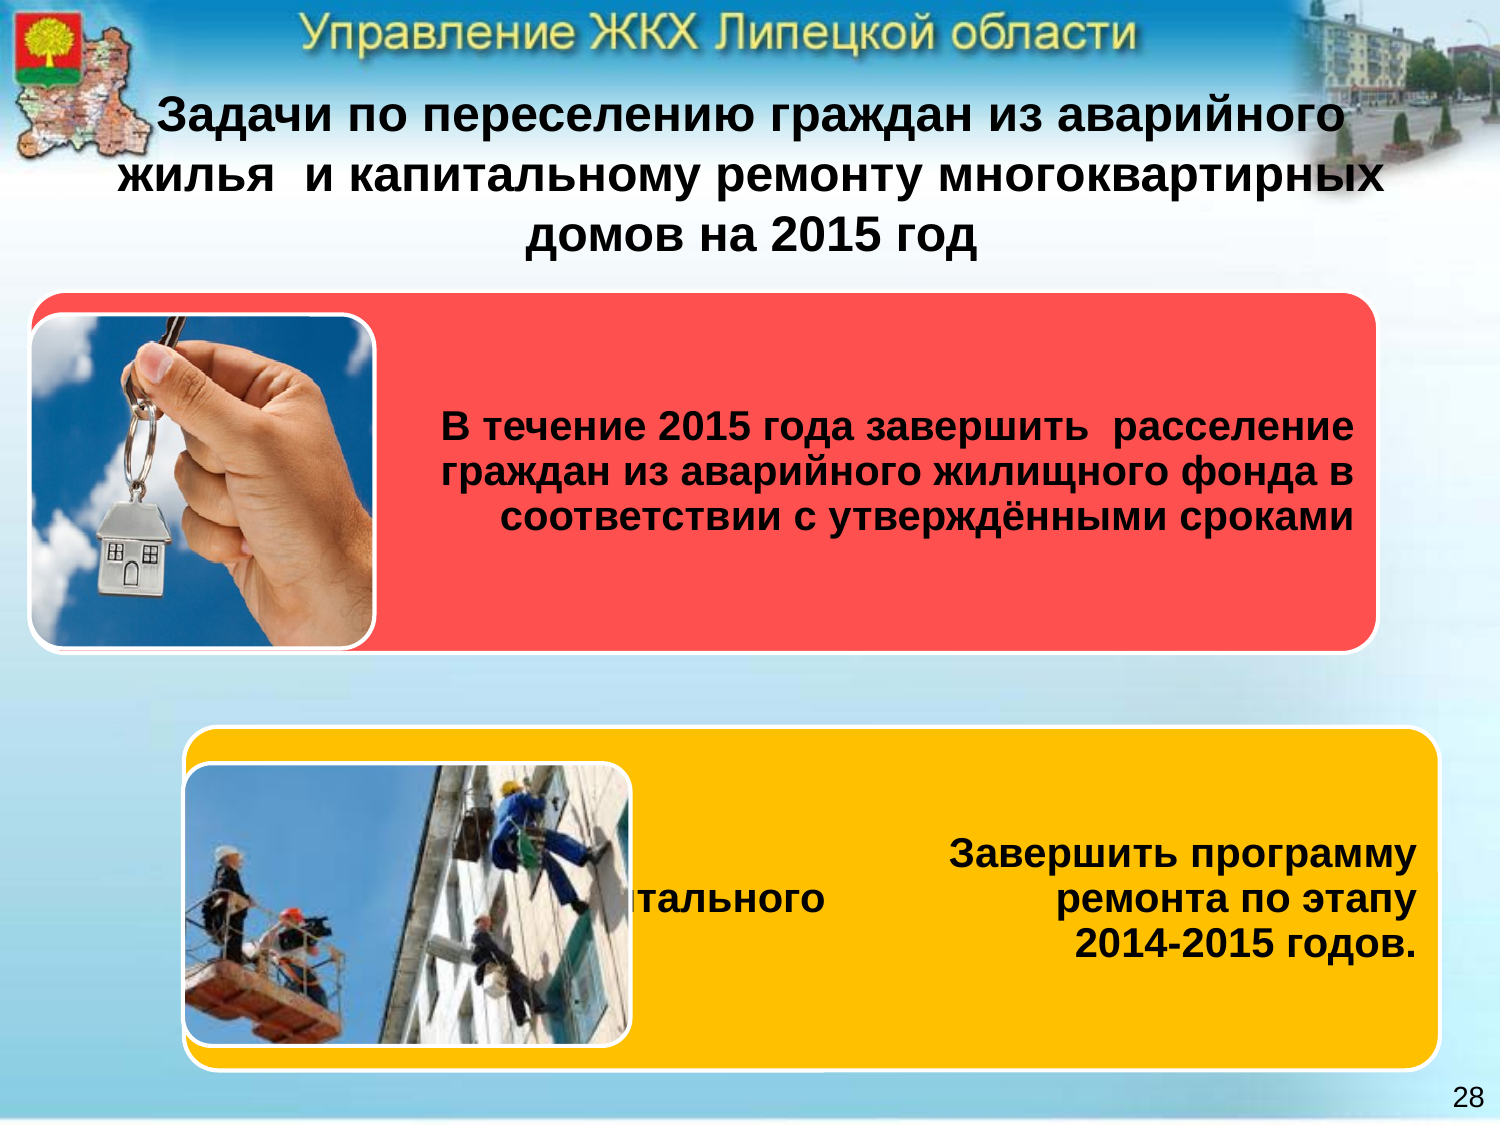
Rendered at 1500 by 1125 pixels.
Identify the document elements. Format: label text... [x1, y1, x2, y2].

slide_number 28 [1149, 1078, 1500, 1125]
title Задачи по переселению граждан из аварийного жилья и капитальному ремонту многоквартирных домов на 2015 год [76, 78, 1427, 266]
picture [0, 0, 1500, 1125]
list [29, 290, 1500, 1071]
